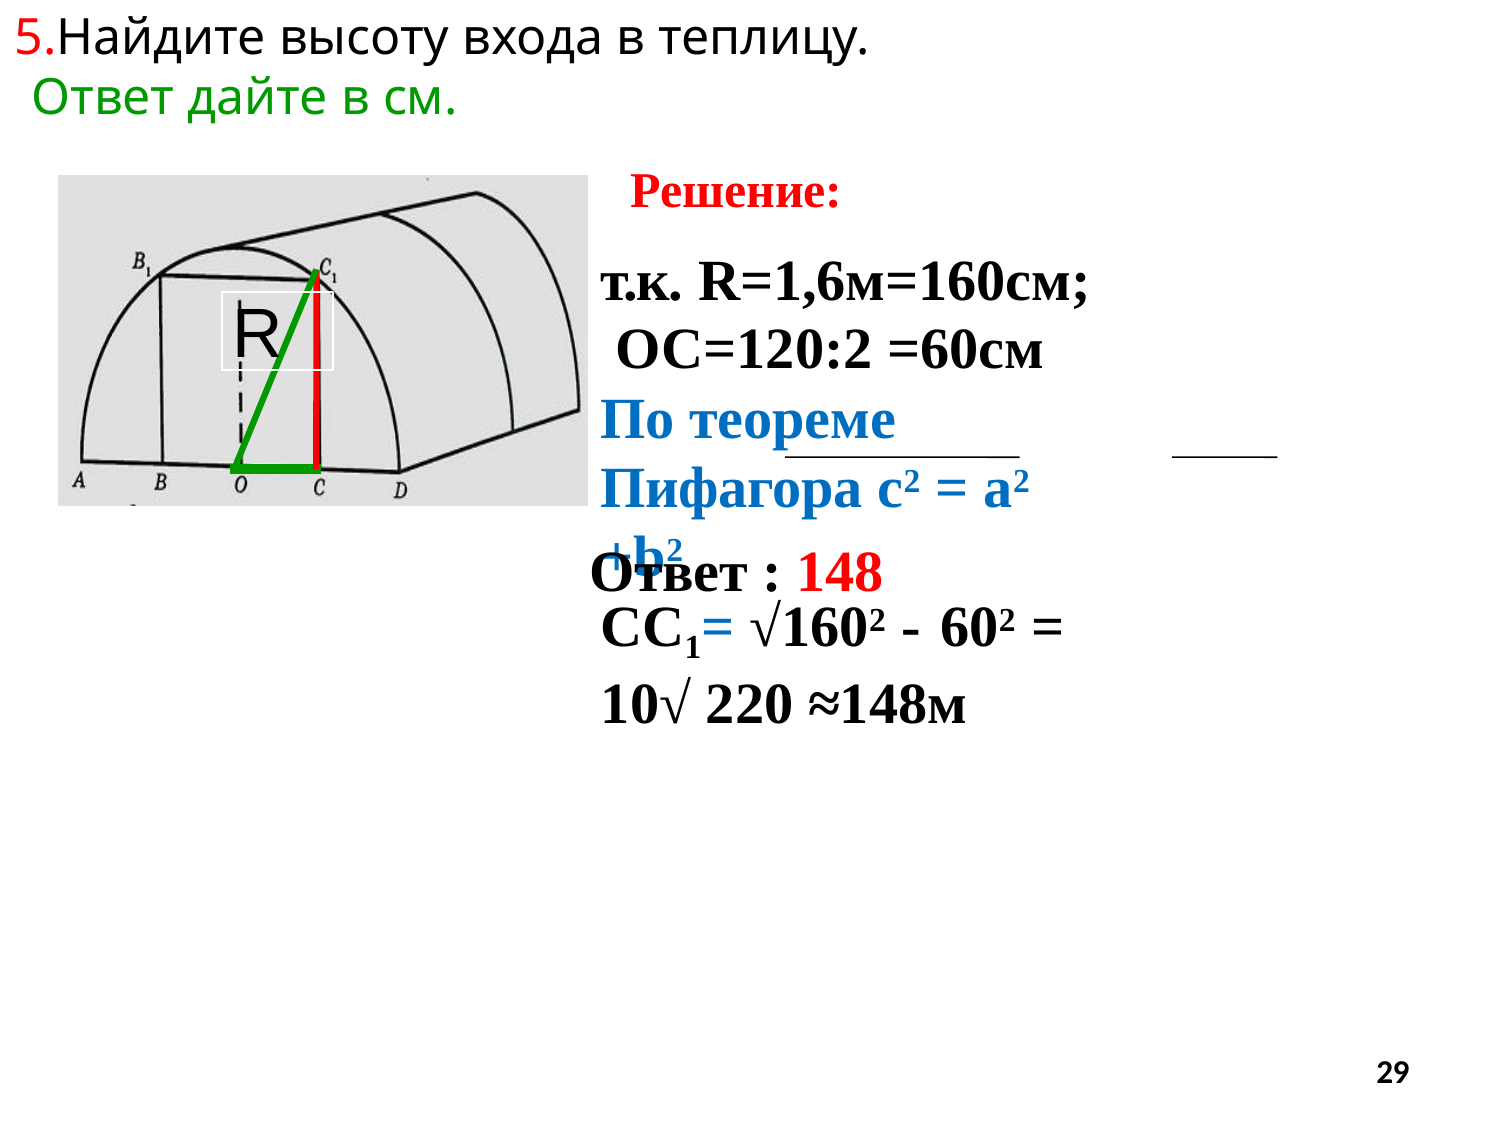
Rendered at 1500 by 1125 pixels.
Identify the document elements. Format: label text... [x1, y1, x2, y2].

text_box т.к. R=1,6м=160см; ОС=120:2 =60см По теореме Пифагора c2 = a2 +b2 СС1= √1602 - 602 = 10√ 220 ≈148м [594, 237, 1459, 736]
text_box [58, 175, 588, 506]
text_box 29 [1374, 1048, 1412, 1091]
text_box 5.Найдите высоту входа в теплицу. Ответ дайте в см. Решение: [12, 2, 1010, 218]
text_box Ответ : 148 [587, 530, 888, 603]
